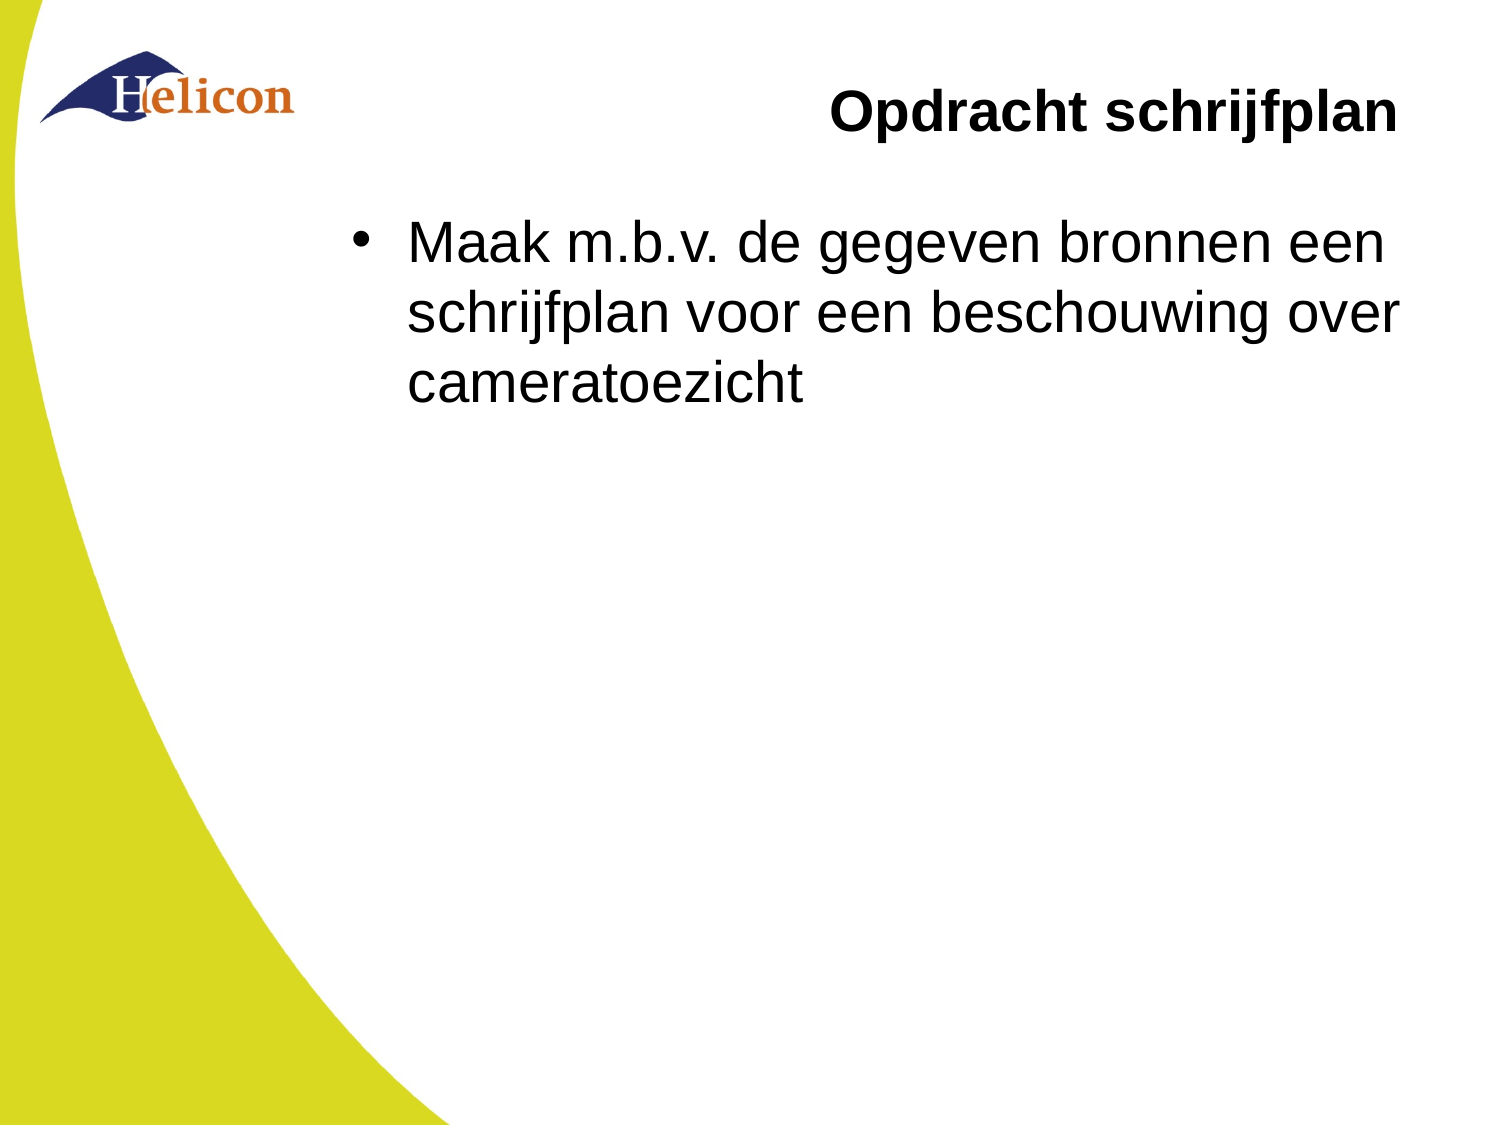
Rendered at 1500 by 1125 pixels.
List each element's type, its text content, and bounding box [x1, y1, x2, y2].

list Maak m.b.v. de gegeven bronnen een schrijfplan voor een beschouwing over cameratoezicht [336, 196, 1425, 1005]
title Opdracht schrijfplan [324, 54, 1415, 161]
picture [0, 0, 1500, 1125]
